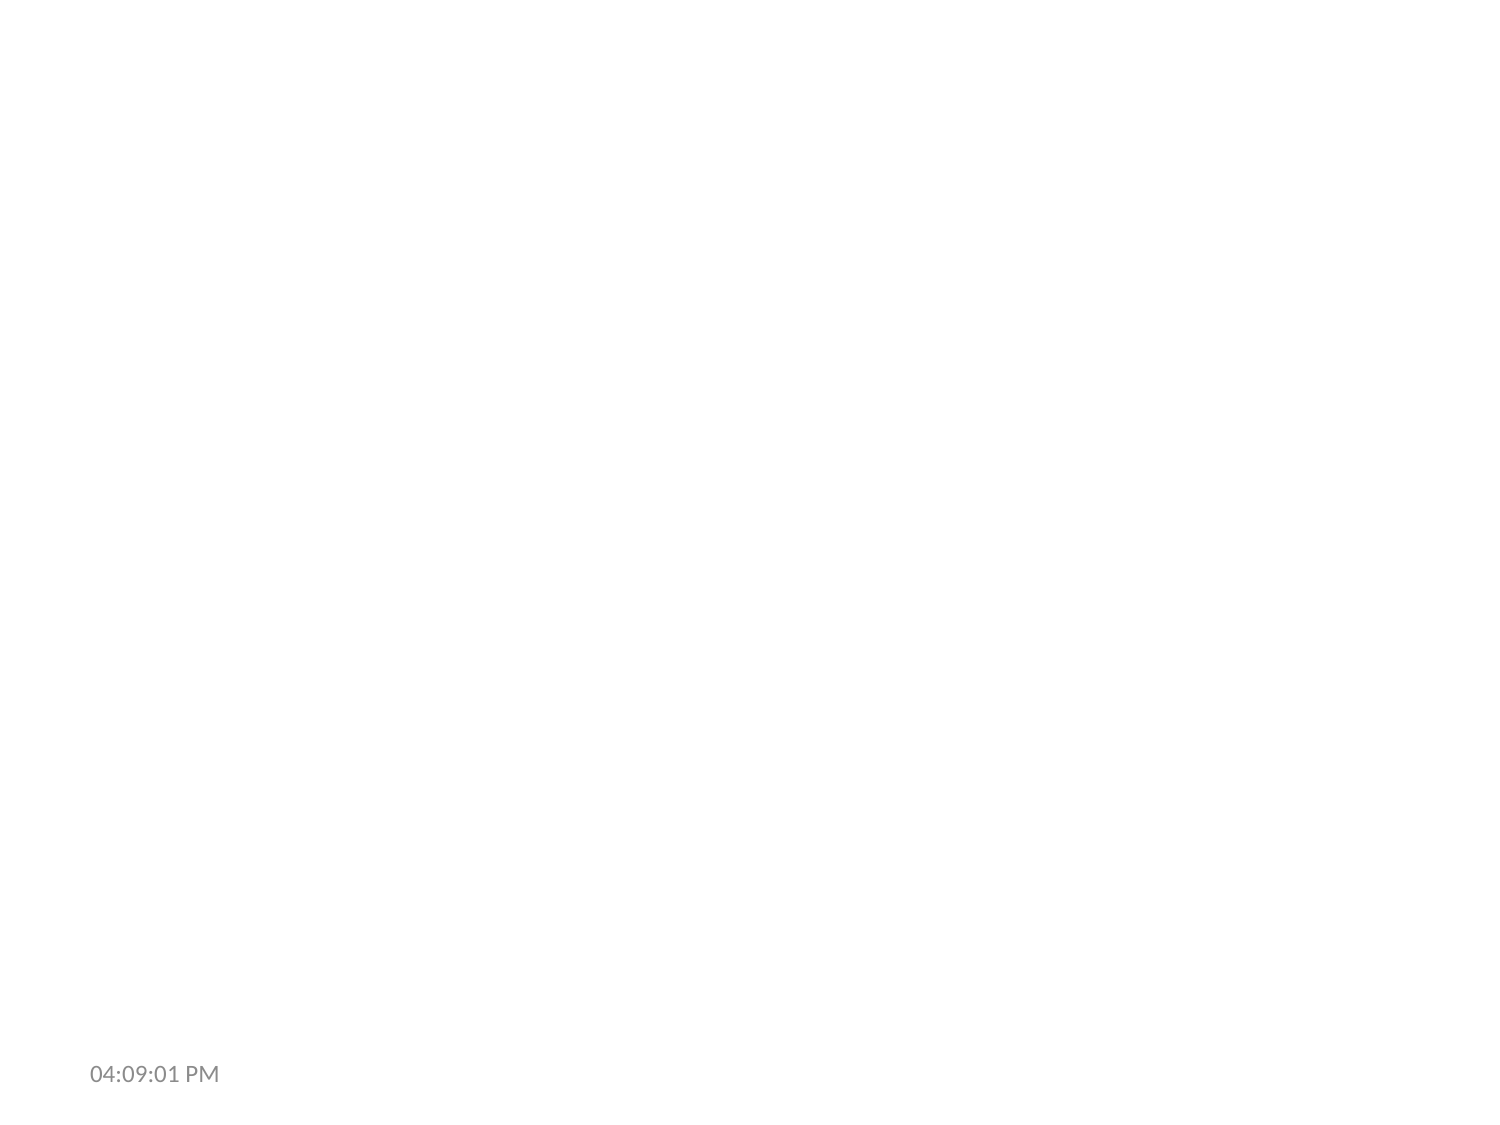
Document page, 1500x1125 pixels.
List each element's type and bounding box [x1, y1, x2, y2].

slide_number [75, 1042, 425, 1103]
